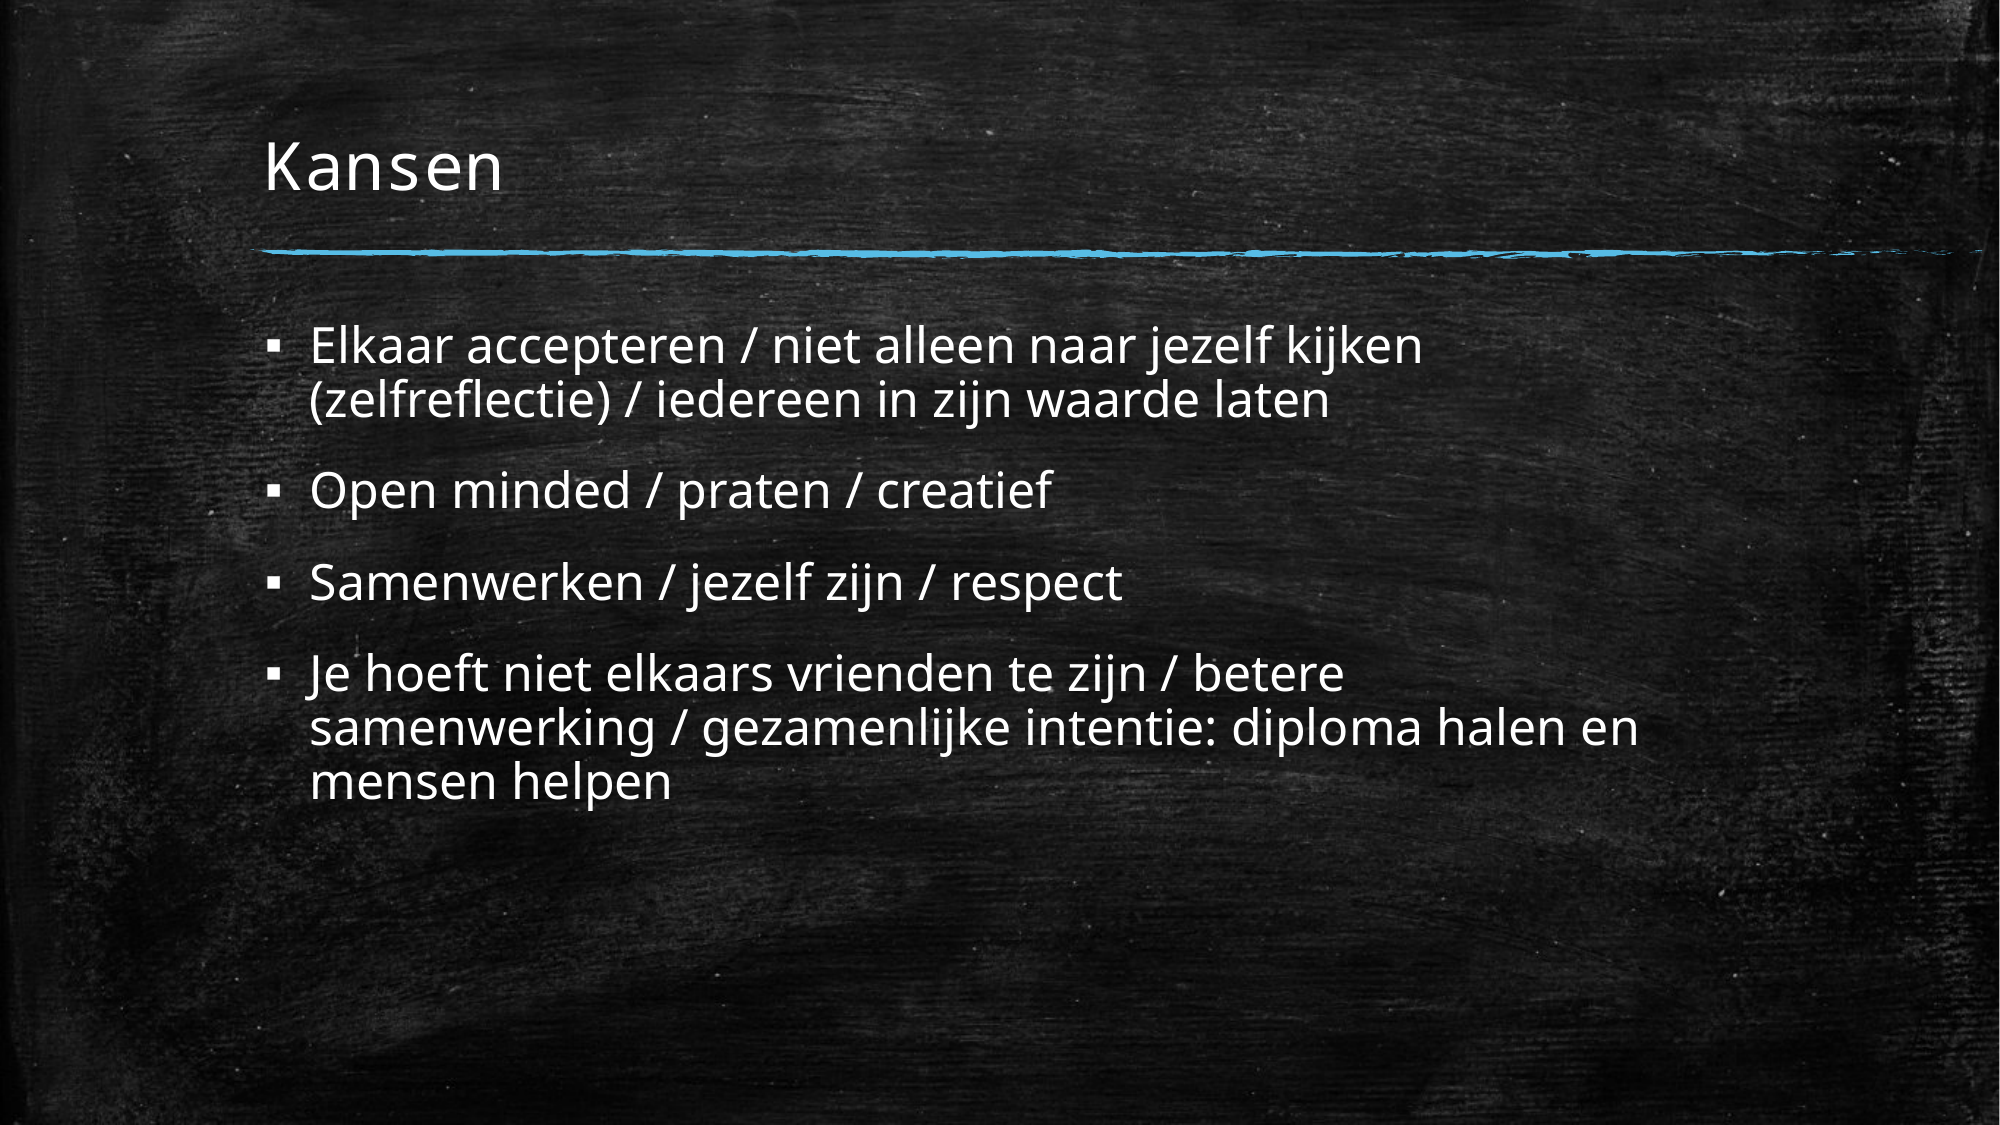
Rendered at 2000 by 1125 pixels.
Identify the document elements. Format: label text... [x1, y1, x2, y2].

list Elkaar accepteren / niet alleen naar jezelf kijken (zelfreflectie) / iedereen in zijn waarde laten Open minded / praten / creatief Samenwerken / jezelf zijn / respect Je hoeft niet elkaars vrienden te zijn / betere samenwerking / gezamenlijke intentie: diploma halen en mensen helpen [249, 312, 1750, 1013]
title Kansen [249, 45, 1750, 213]
